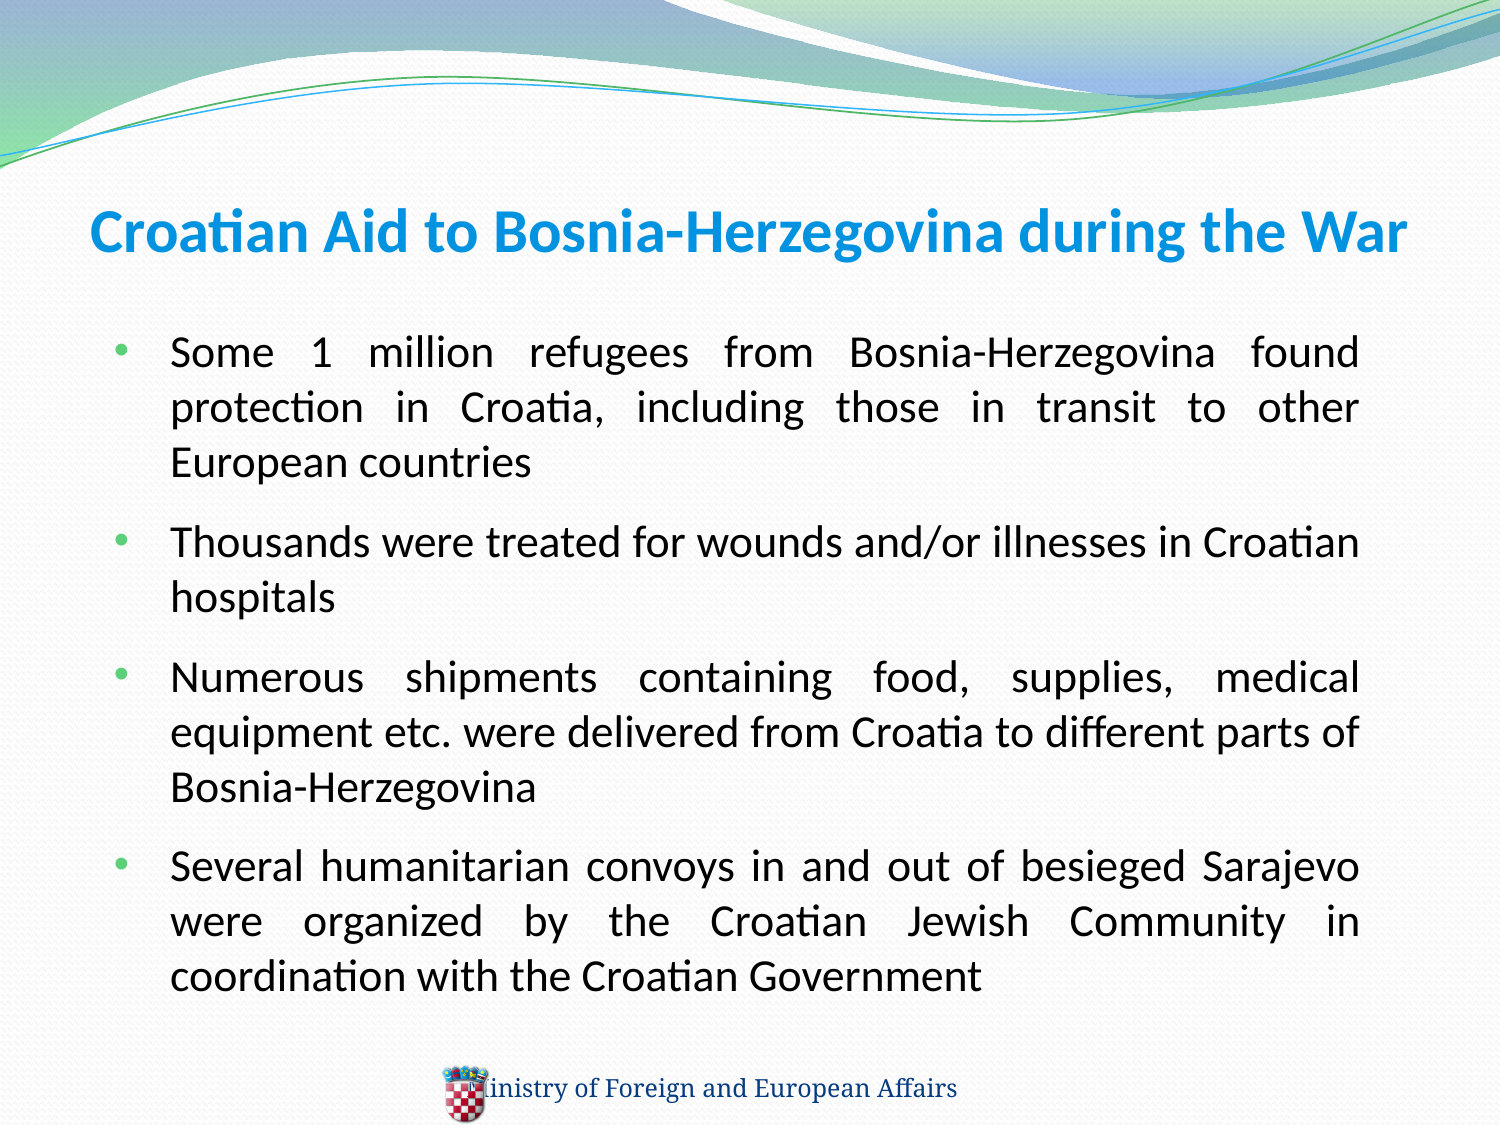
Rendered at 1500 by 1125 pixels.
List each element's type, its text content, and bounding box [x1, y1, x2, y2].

footer Ministry of Foreign and European Affairs [437, 1042, 988, 1103]
list Some 1 million refugees from Bosnia-Herzegovina found protection in Croatia, including those in transit to other European countries Thousands were treated for wounds and/or illnesses in Croatian hospitals Numerous shipments containing food, supplies, medical equipment etc. were delivered from Croatia to different parts of Bosnia-Herzegovina Several humanitarian convoys in and out of besieged Sarajevo were organized by the Croatian Jewish Community in coordination with the Croatian Government [76, 314, 1376, 1024]
picture [439, 1062, 491, 1125]
title Croatian Aid to Bosnia-Herzegovina during the War [90, 113, 1497, 265]
